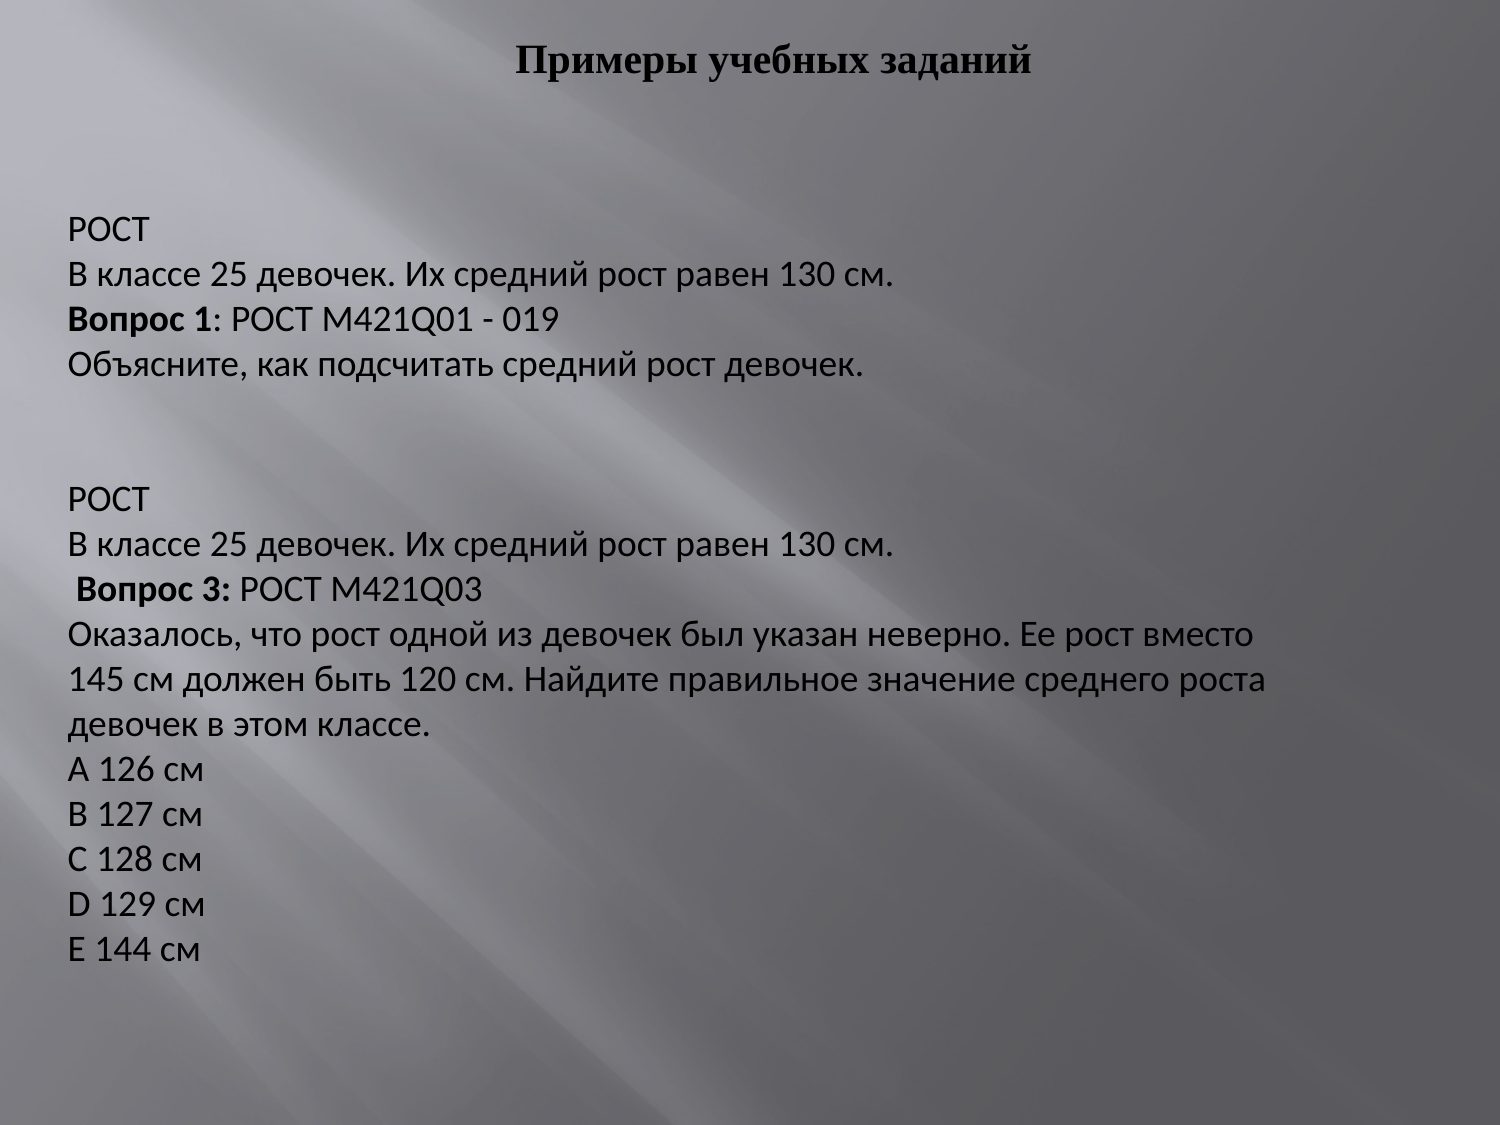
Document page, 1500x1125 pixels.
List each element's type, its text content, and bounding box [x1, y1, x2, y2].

text_box Примеры учебных заданий [500, 24, 1120, 90]
text_box РОСТ В классе 25 девочек. Их средний рост равен 130 см. Вопрос 1: РОСТ M421Q01 - 019 Объясните, как подсчитать средний рост девочек. РОСТ В классе 25 девочек. Их средний рост равен 130 см. Вопрос 3: РОСТ M421Q03 Оказалось, что рост одной из девочек был указан неверно. Ее рост вместо 145 см должен быть 120 см. Найдите правильное значение среднего роста девочек в этом классе. A 126 см B 127 см C 128 см D 129 см E 144 см [53, 196, 1317, 976]
